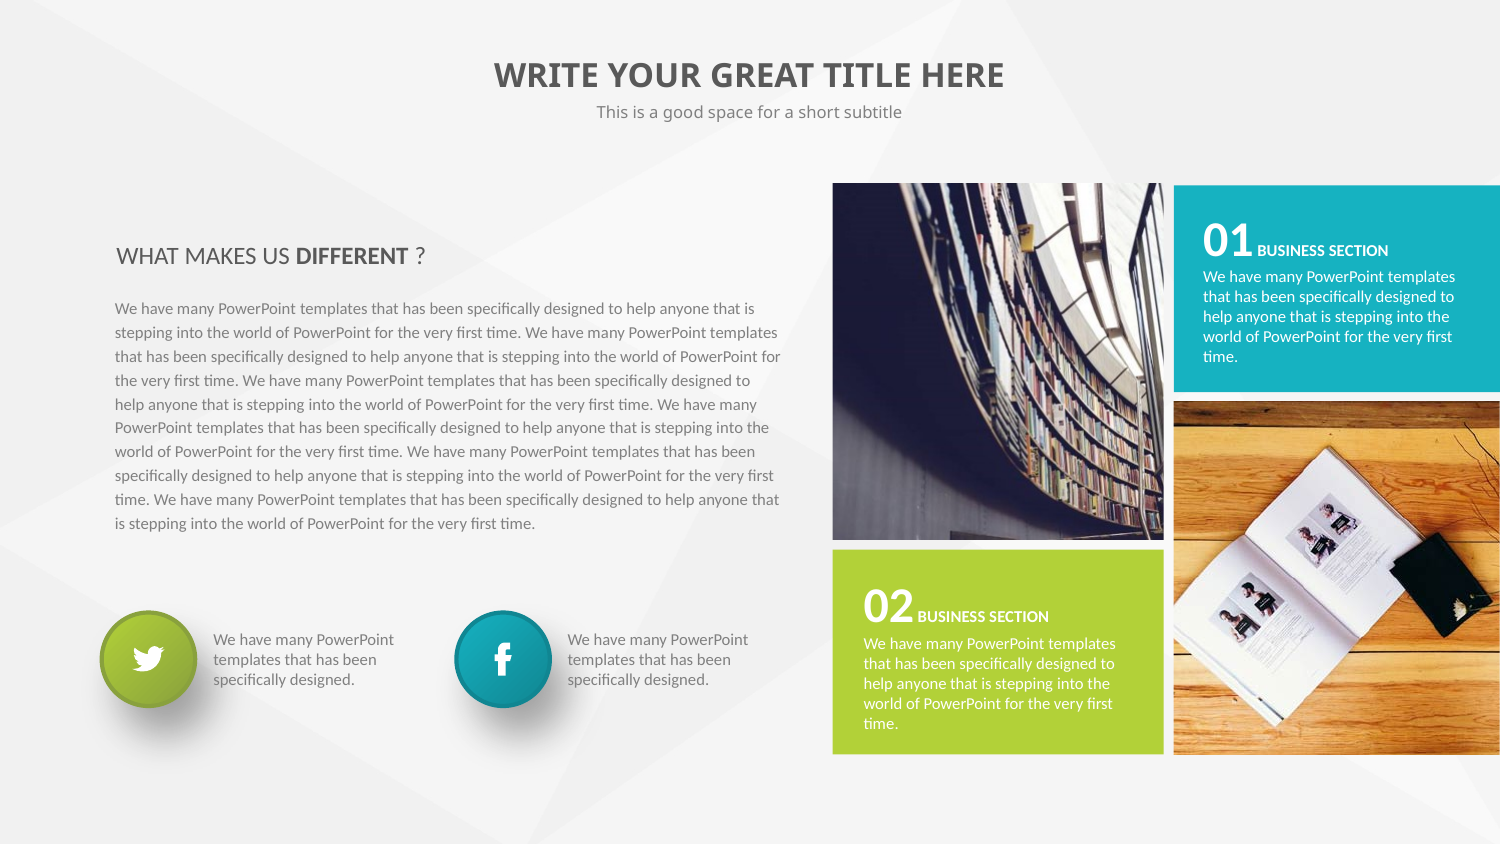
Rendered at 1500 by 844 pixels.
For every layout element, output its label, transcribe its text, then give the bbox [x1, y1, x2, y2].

text_box We have many PowerPoint templates that has been specifically designed. [213, 629, 431, 690]
text_box This is a good space for a short subtitle [581, 94, 918, 130]
text_box 01 BUSINESS SECTION We have many PowerPoint templates that has been specifically designed to help anyone that is stepping into the world of PowerPoint for the very first time. [1203, 205, 1475, 366]
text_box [456, 612, 551, 707]
text_box [1173, 401, 1500, 755]
text_box [832, 183, 1164, 540]
picture [0, 0, 1500, 844]
text_box 02 BUSINESS SECTION We have many PowerPoint templates that has been specifically designed to help anyone that is stepping into the world of PowerPoint for the very first time. [863, 572, 1136, 733]
text_box WRITE YOUR GREAT TITLE HERE [479, 47, 1021, 102]
text_box We have many PowerPoint templates that has been specifically designed to help anyone that is stepping into the world of PowerPoint for the very first time. We have many PowerPoint templates that has been specifically designed to help anyone that is stepping into the world of PowerPoint for the very first time. We have many PowerPoint templates that has been specifically designed to help anyone that is stepping into the world of PowerPoint for the very first time. We have many PowerPoint templates that has been specifically designed to help anyone that is stepping into the world of PowerPoint for the very first time. We have many PowerPoint templates that has been specifically designed to help anyone that is stepping into the world of PowerPoint for the very first time. We have many PowerPoint templates that has been specifically designed to help anyone that is stepping into the world of PowerPoint for the very first time. [100, 286, 798, 541]
text_box [830, 548, 1166, 756]
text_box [101, 612, 196, 707]
text_box We have many PowerPoint templates that has been specifically designed. [567, 629, 786, 690]
text_box [1172, 183, 1500, 394]
text_box WHAT MAKES US DIFFERENT ? [116, 239, 463, 270]
